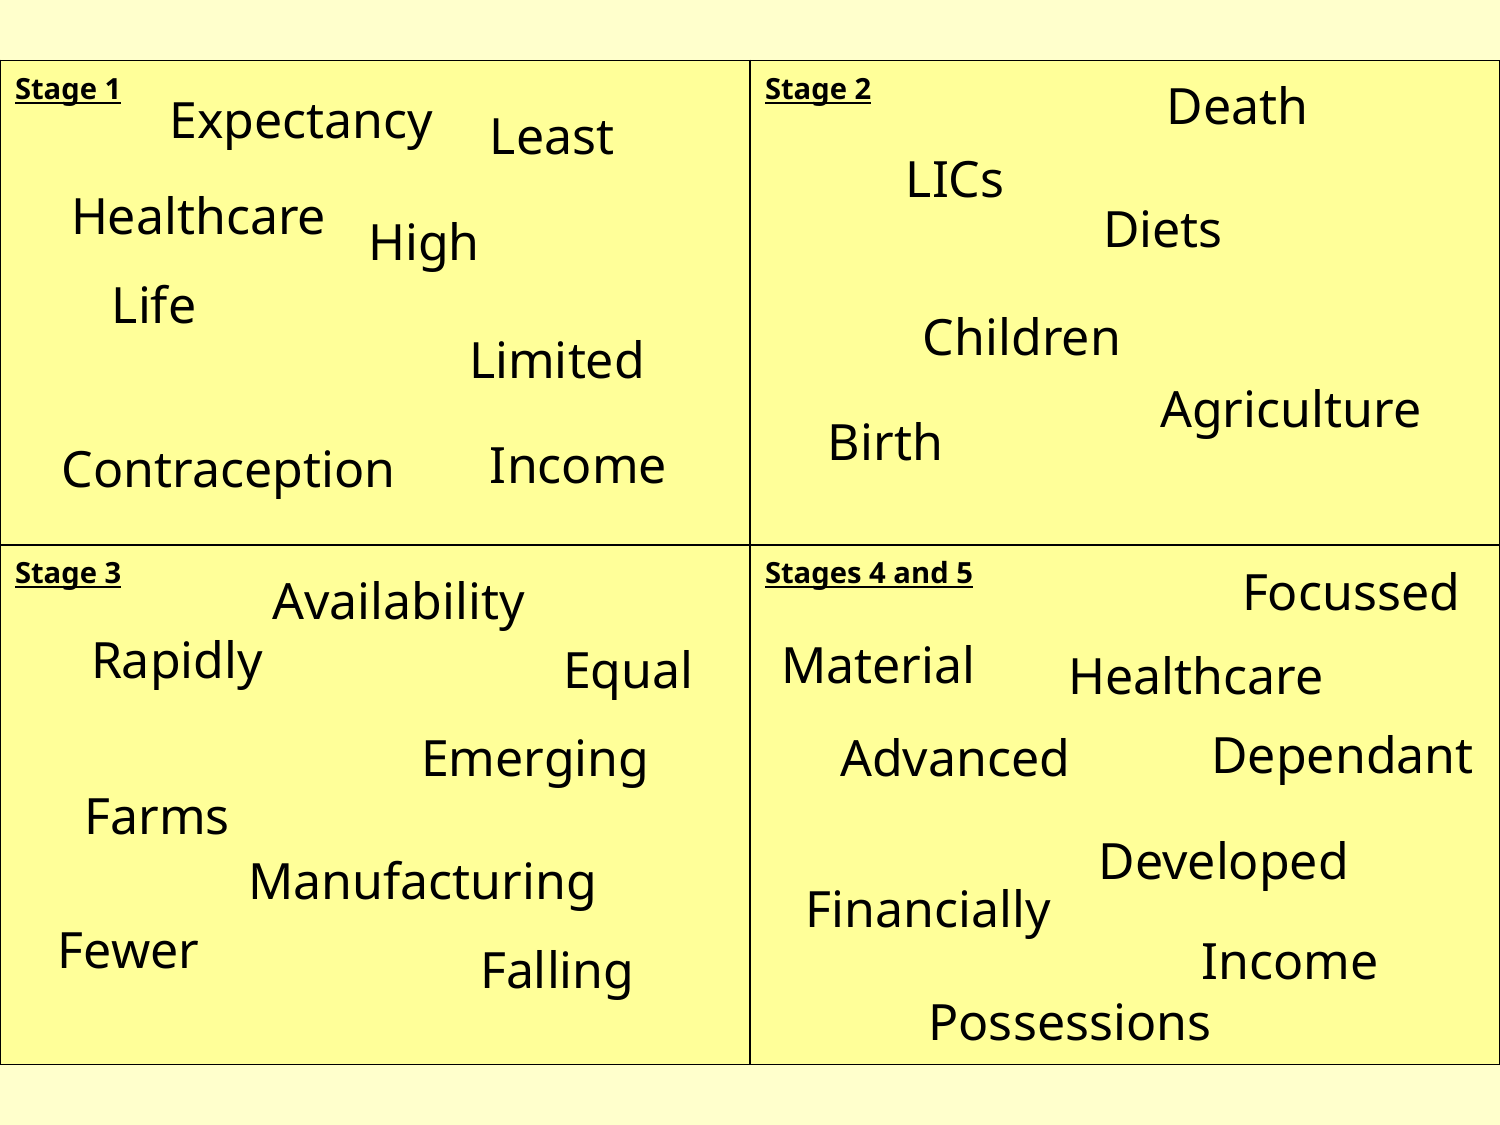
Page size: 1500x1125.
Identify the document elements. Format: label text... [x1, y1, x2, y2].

table_cell Stage 3 [1, 546, 749, 1064]
text_box Life [97, 266, 212, 342]
text_box Agriculture [1145, 369, 1437, 445]
text_box Developed [1083, 822, 1364, 898]
text_box Death [1151, 66, 1324, 142]
text_box High [353, 203, 508, 278]
text_box Healthcare [1053, 637, 1339, 713]
text_box Farms [69, 776, 245, 852]
text_box Availability [257, 562, 541, 638]
text_box Limited [454, 320, 674, 396]
text_box Equal [548, 631, 709, 706]
text_box LICs [891, 140, 1020, 215]
text_box Possessions [913, 982, 1227, 1058]
text_box Advanced [825, 718, 1085, 794]
text_box Falling [465, 931, 650, 1007]
text_box Rapidly [76, 621, 278, 697]
text_box Contraception [47, 430, 424, 505]
table_header Stage 2 [751, 61, 1499, 544]
text_box Emerging [406, 718, 665, 794]
text_box Children [908, 297, 1136, 373]
text_box Birth [813, 403, 959, 478]
text_box Manufacturing [233, 841, 612, 917]
text_box Least [475, 96, 643, 172]
text_box Fewer [43, 911, 215, 987]
text_box Healthcare [56, 177, 355, 253]
text_box Material [766, 626, 991, 702]
text_box Income [475, 426, 682, 501]
text_box Financially [790, 869, 1066, 945]
table_cell Stages 4 and 5 [751, 546, 1499, 1064]
text_box Expectancy [154, 80, 462, 156]
text_box Dependant [1196, 716, 1489, 791]
text_box Diets [1088, 190, 1238, 266]
text_box Focussed [1227, 553, 1476, 628]
text_box Income [1186, 922, 1394, 997]
table_header Stage 1 [1, 61, 749, 544]
